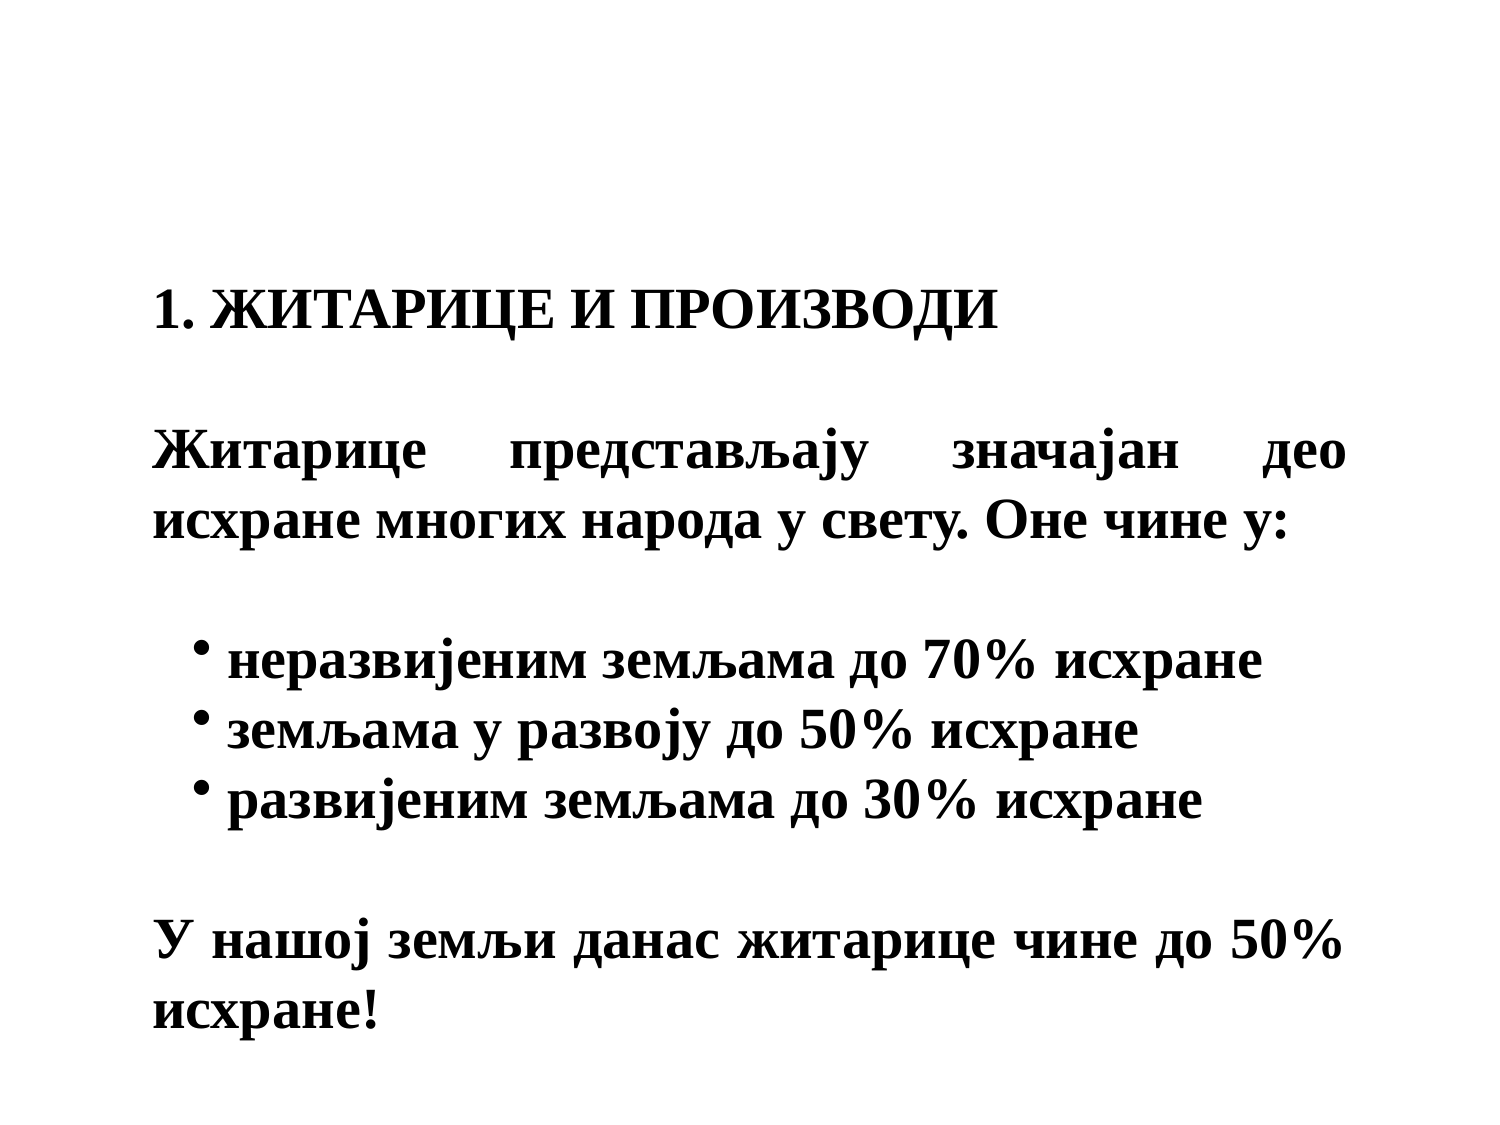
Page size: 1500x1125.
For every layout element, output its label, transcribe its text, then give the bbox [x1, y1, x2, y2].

text_box 1. ЖИТАРИЦЕ И ПРОИЗВОДИ Житарице представљају значајан део исхране многих народа у свету. Оне чине у: неразвијеним земљама до 70% исхране земљама у развоју до 50% исхране развијеним земљама до 30% исхране У нашој земљи данас житарице чине до 50% исхране! [137, 262, 1363, 1047]
